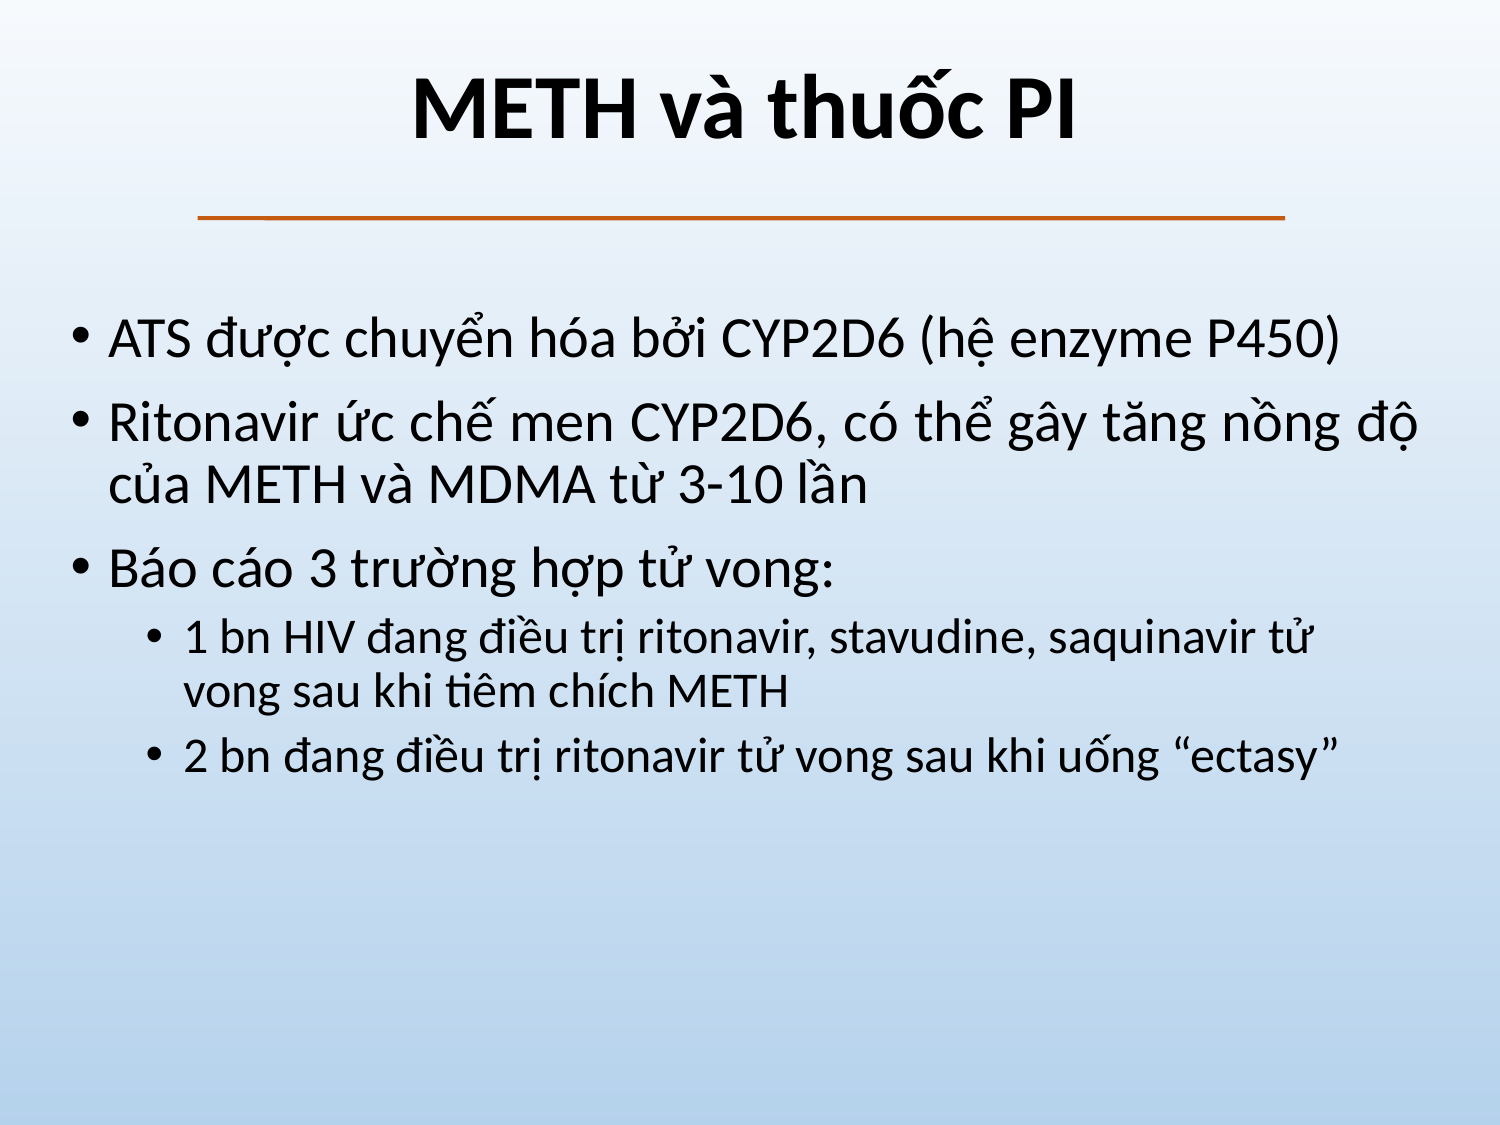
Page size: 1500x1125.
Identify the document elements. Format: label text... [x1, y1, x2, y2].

list ATS được chuyển hóa bởi CYP2D6 (hệ enzyme P450) Ritonavir ức chế men CYP2D6, có thể gây tăng nồng độ của METH và MDMA từ 3-10 lần Báo cáo 3 trường hợp tử vong: 1 bn HIV đang điều trị ritonavir, stavudine, saquinavir tử vong sau khi tiêm chích METH 2 bn đang điều trị ritonavir tử vong sau khi uống “ectasy” [55, 299, 1436, 1014]
title METH và thuốc PI [55, 0, 1436, 219]
